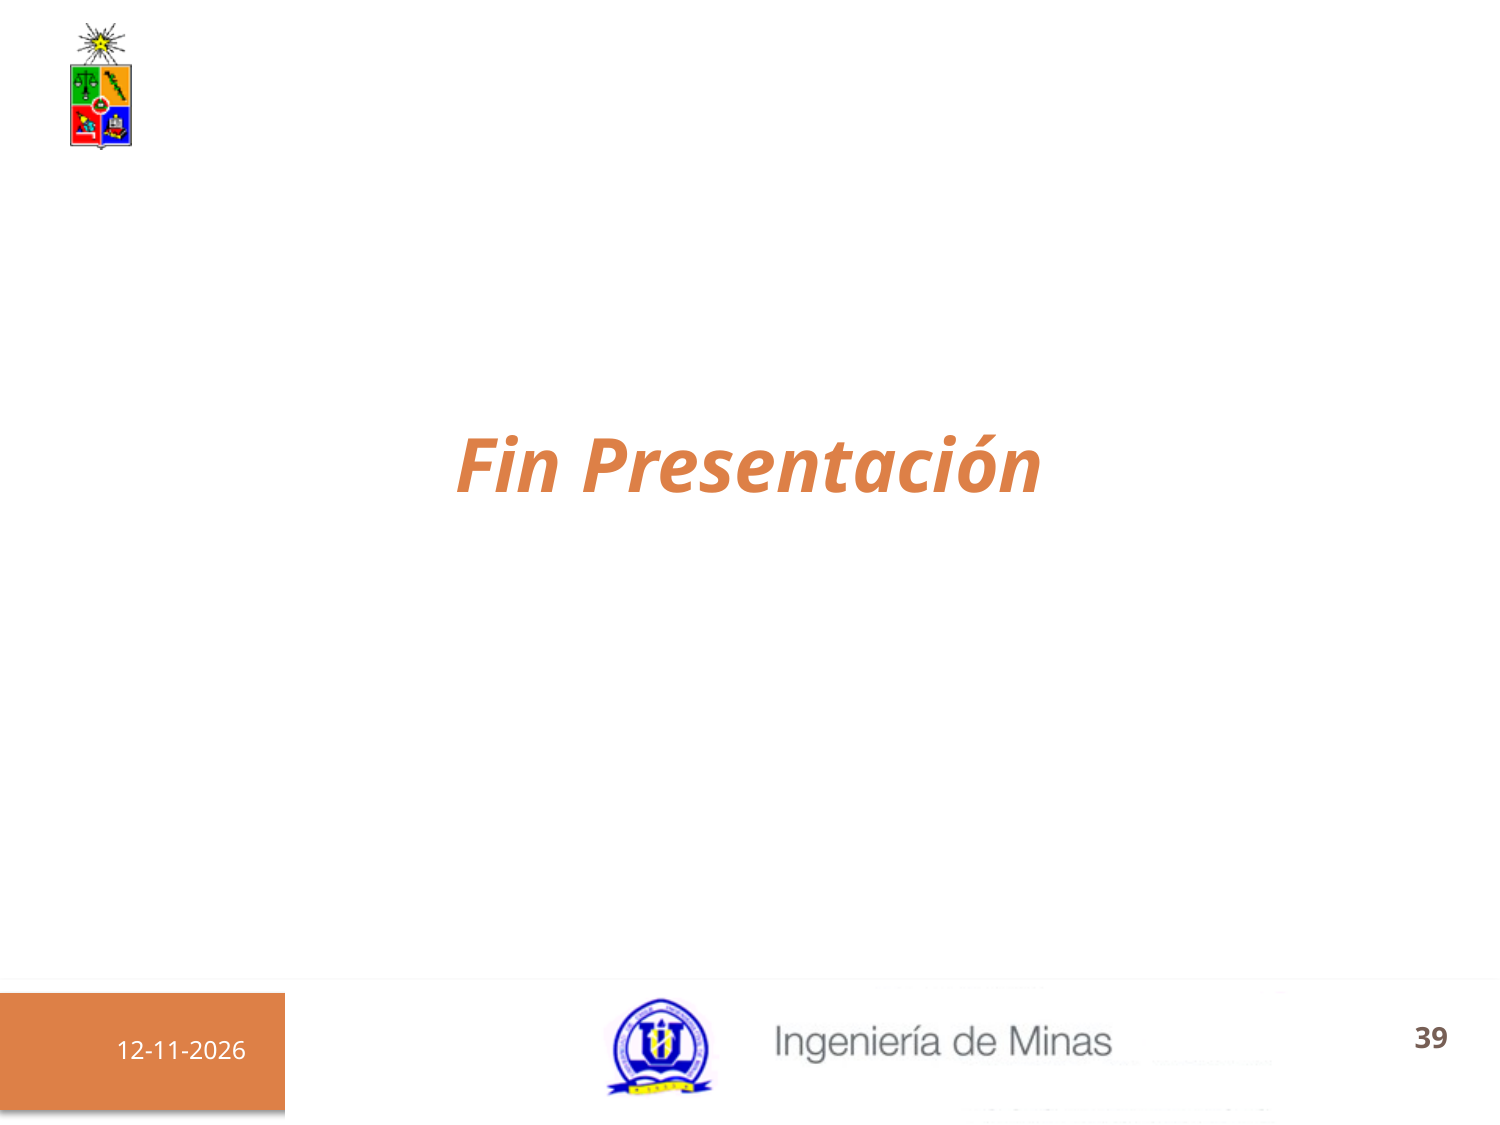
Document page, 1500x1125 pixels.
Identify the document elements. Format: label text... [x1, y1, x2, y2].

text_box Fin Presentación [81, 410, 1418, 515]
picture [69, 23, 132, 151]
picture [285, 980, 1500, 1125]
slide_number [12, 995, 279, 1108]
